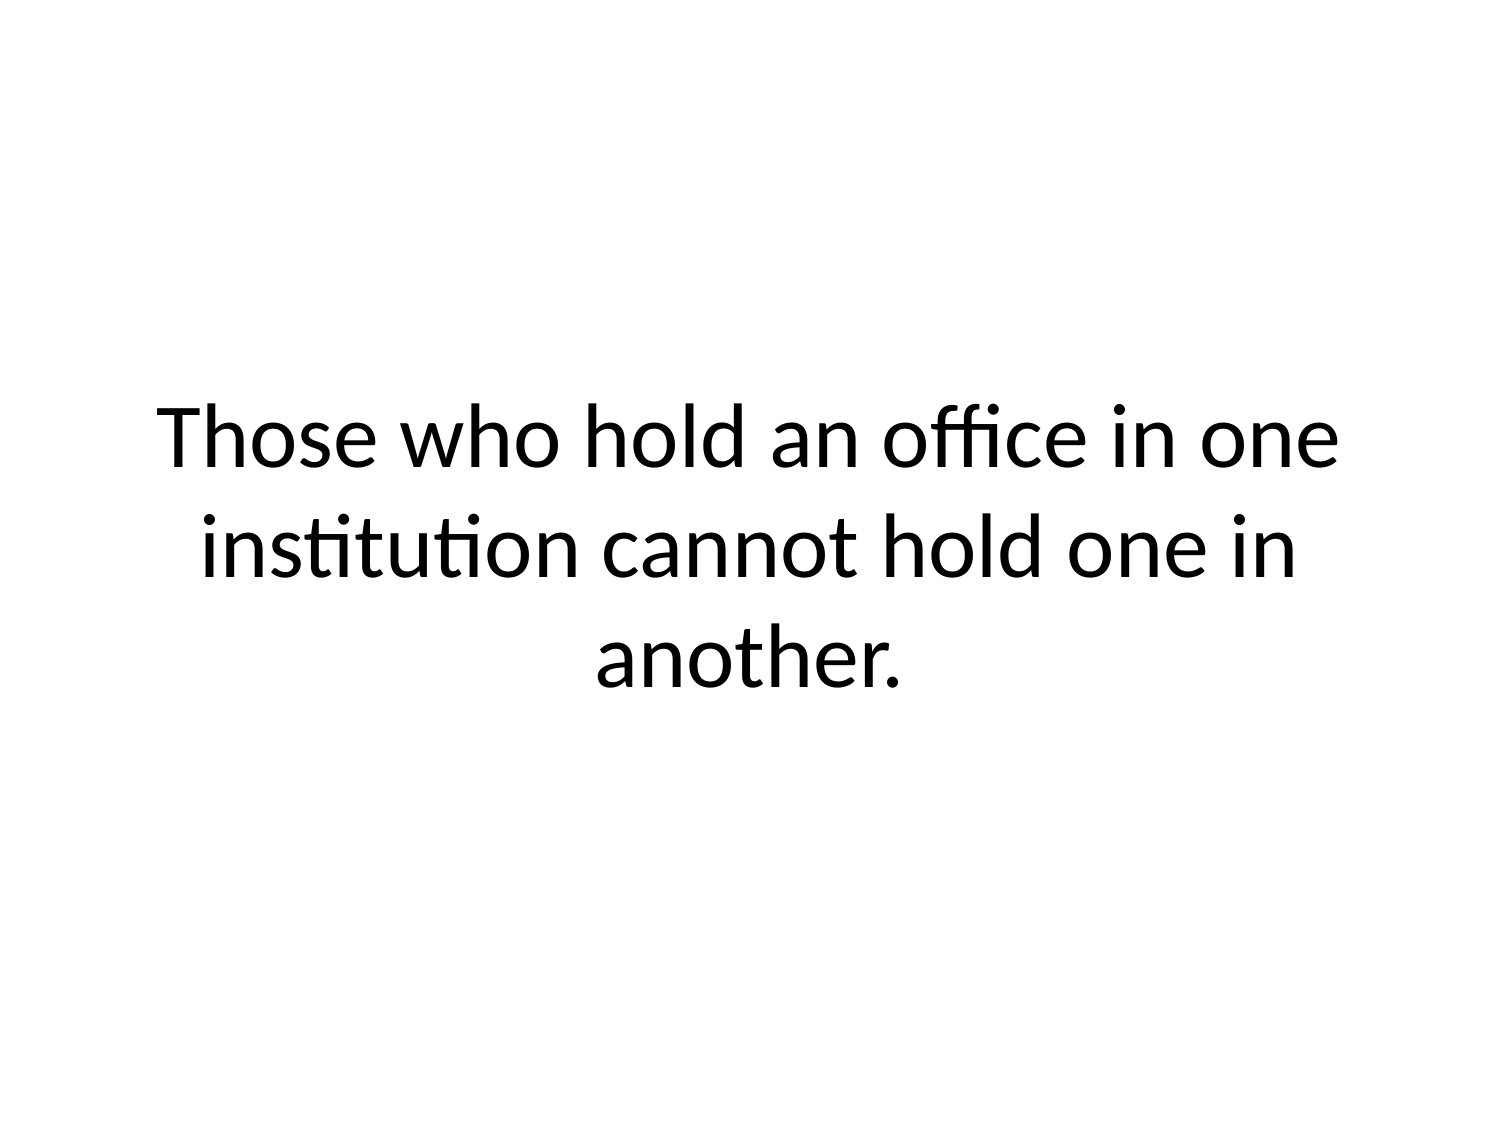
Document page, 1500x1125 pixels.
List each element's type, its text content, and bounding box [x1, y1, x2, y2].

title Those who hold an office in one institution cannot hold one in another. [74, 44, 1426, 1038]
